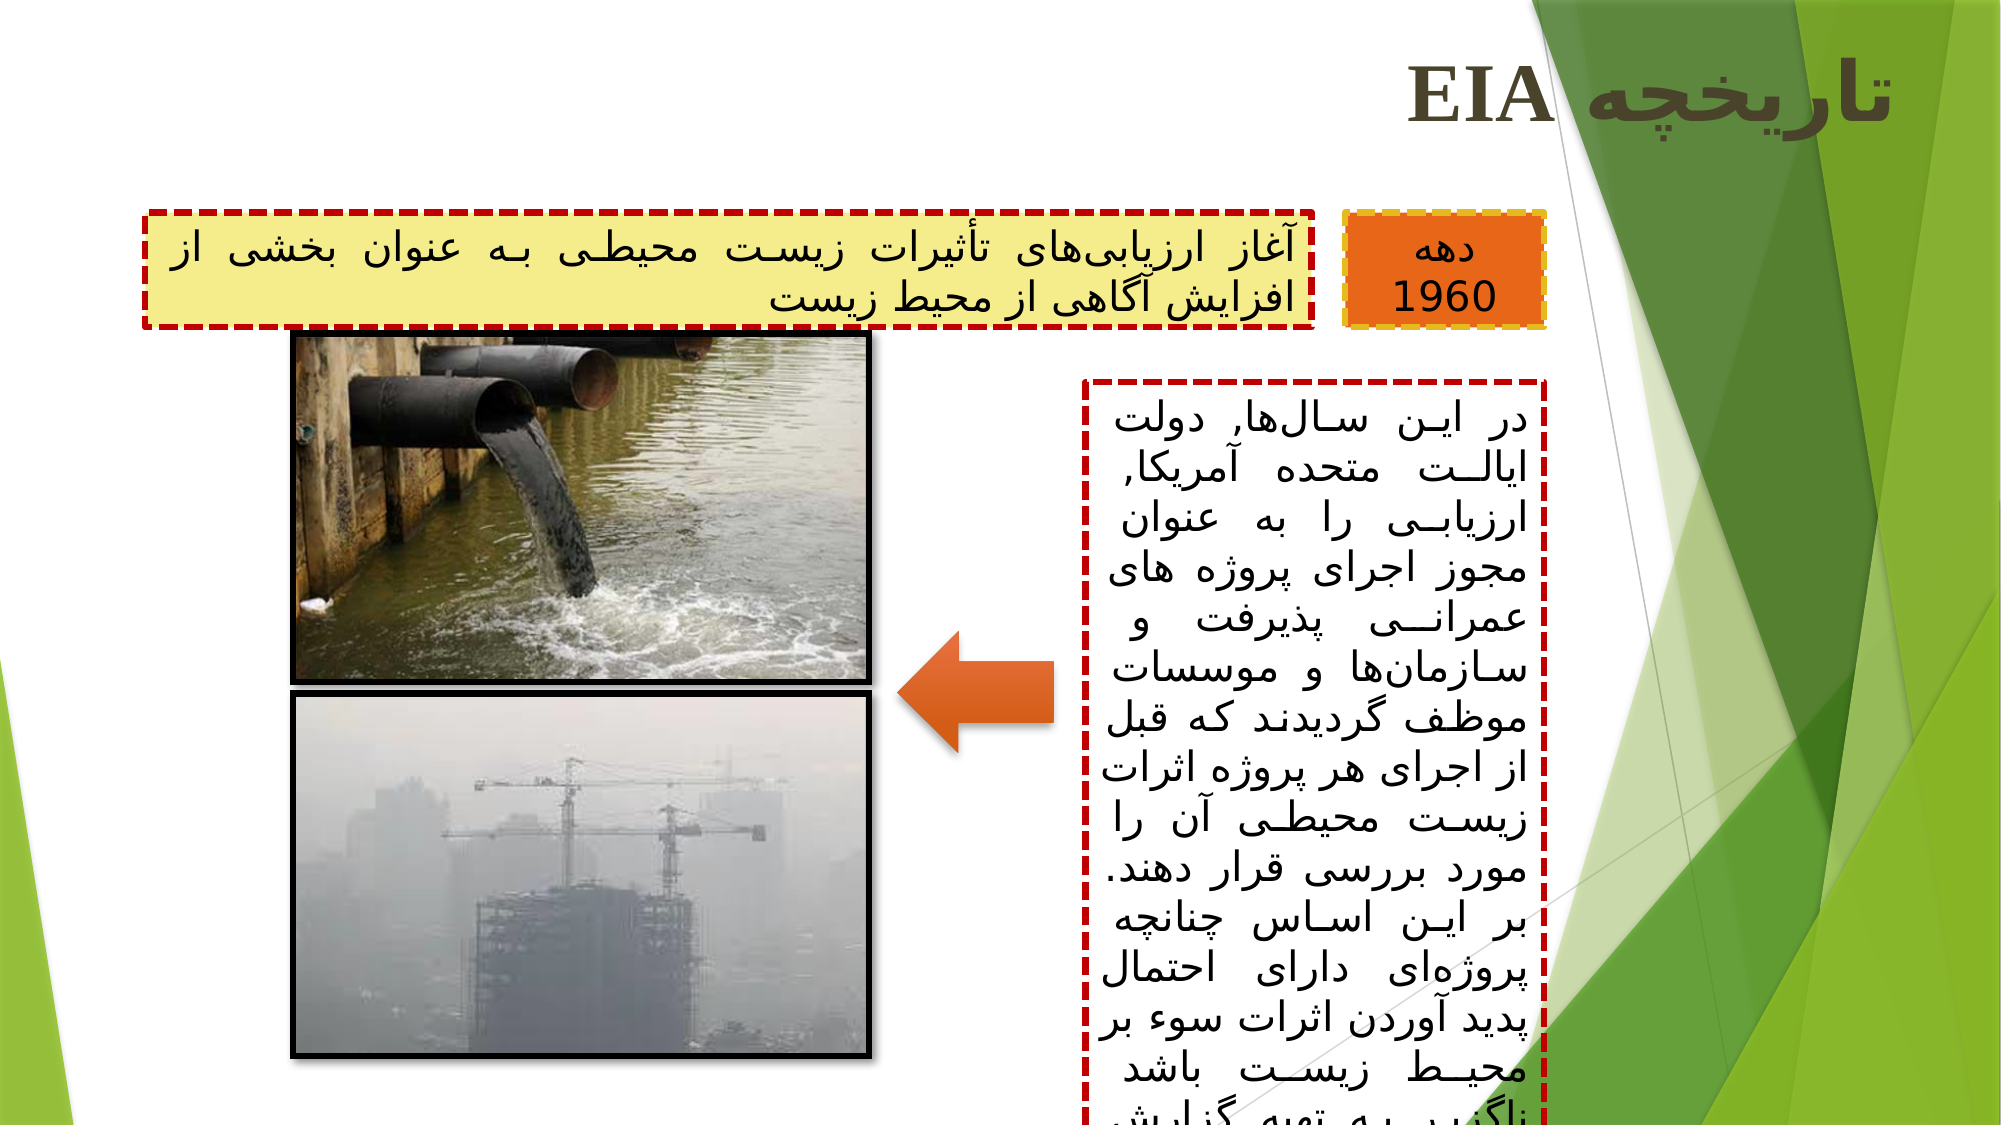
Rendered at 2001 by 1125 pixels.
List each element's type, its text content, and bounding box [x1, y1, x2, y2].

picture [295, 696, 867, 1054]
text_box [897, 631, 1054, 754]
text_box دهه 1960 [1345, 212, 1544, 328]
text_box آغاز ارزیابی‌های تأثیرات زیست محیطی به عنوان بخشی از افزایش آگاهی از محیط زیست [145, 212, 1312, 328]
text_box تاریخچه EIA [1157, 30, 1912, 146]
text_box در این سال‌ها, دولت ایالت متحده آمریکا, ارزیابی را به عنوان مجوز اجرای پروژه های عمرانی پذیرفت و سازمان‌ها و موسسات موظف گردیدند که قبل از اجرای هر پروژه اثرات زیست محیطی آن را مورد بررسی قرار دهند. بر این اساس چنانچه پروژه‌ای دارای احتمال پدید آوردن اثرات سوء بر محیط زیست باشد ناگزیر به تهیه گزارش اثرات زیست محیطی می‌باشد. [1085, 381, 1544, 1125]
picture [295, 336, 867, 680]
